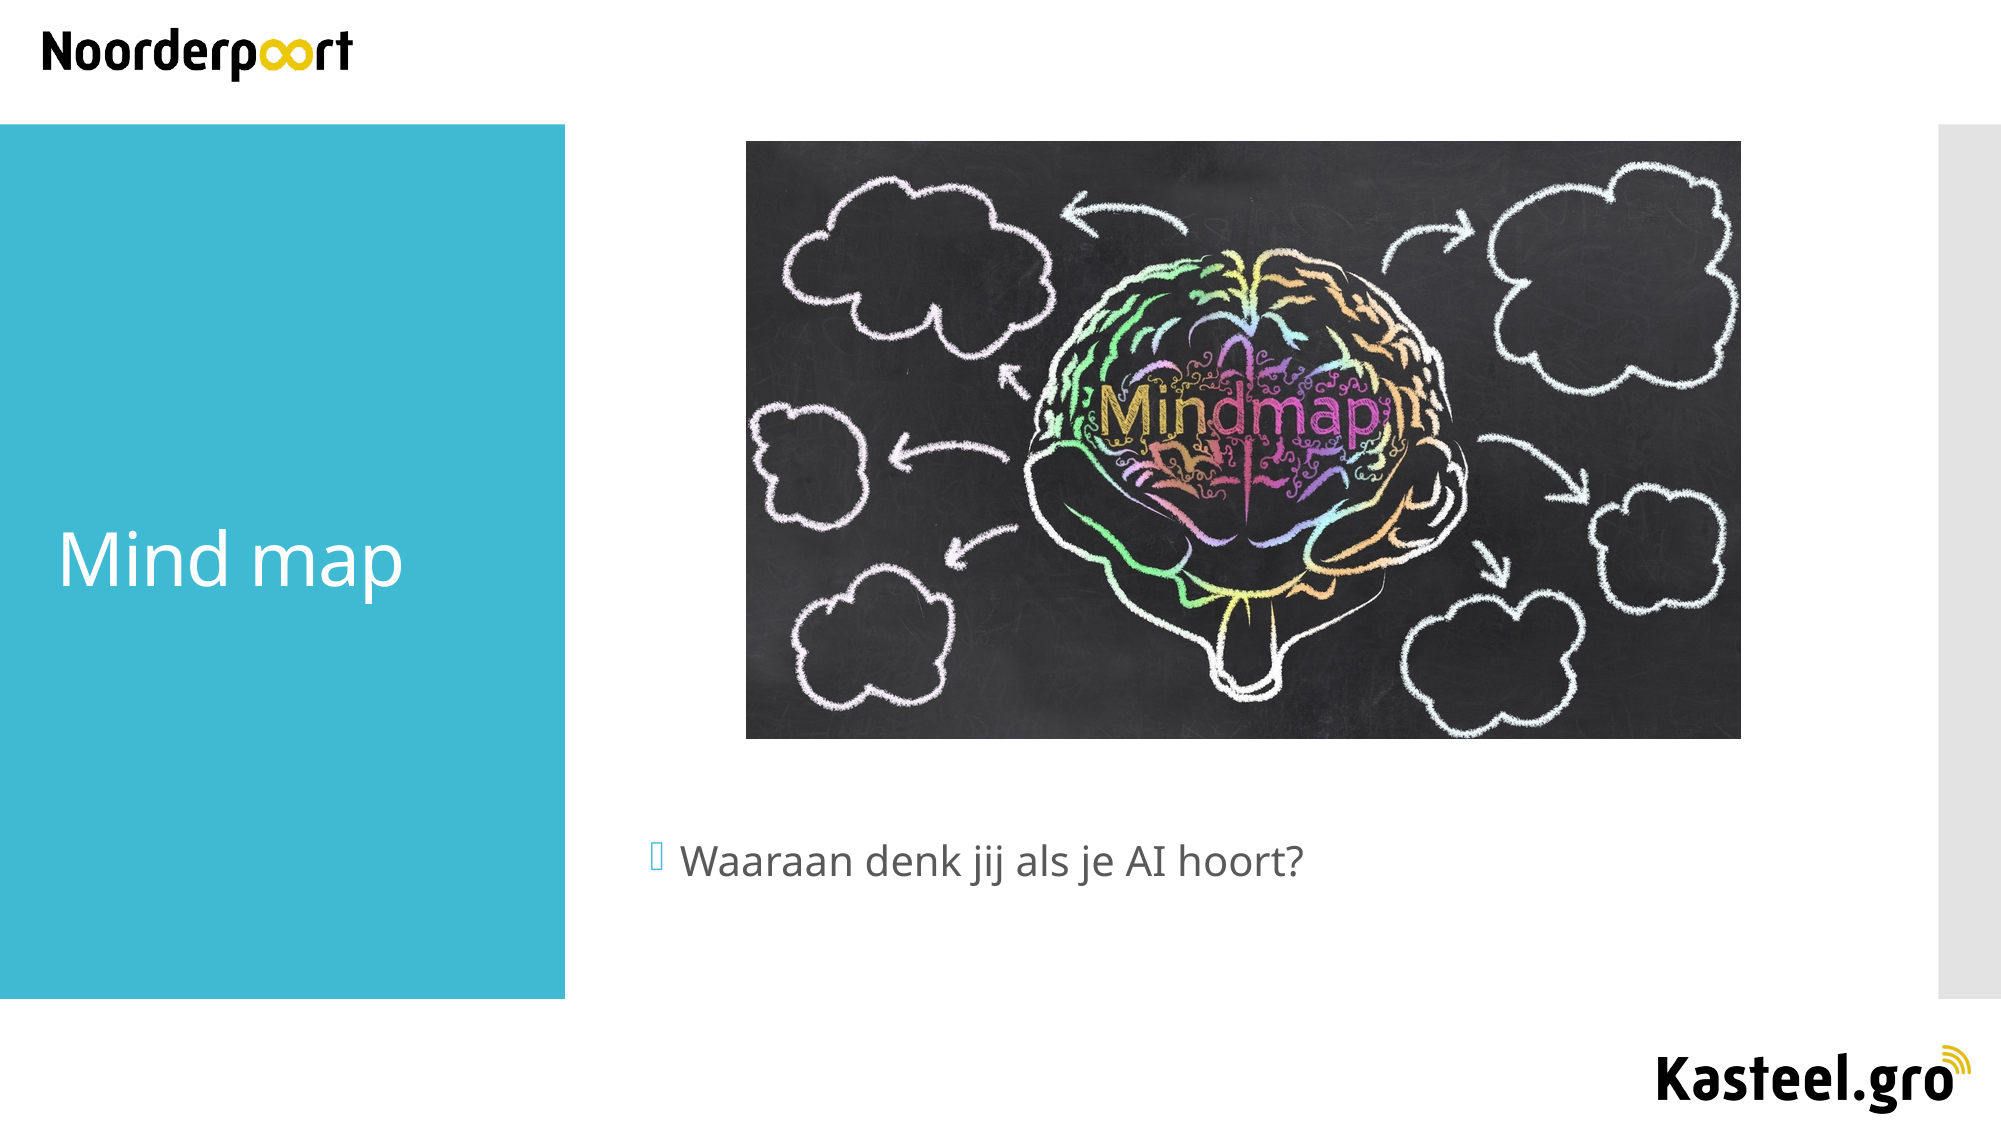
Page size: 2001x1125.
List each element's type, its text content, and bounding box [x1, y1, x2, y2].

title Mind map [41, 184, 525, 940]
picture [1657, 1045, 1971, 1114]
picture [41, 26, 354, 83]
picture [745, 141, 1741, 739]
list Waaraan denk jij als je AI hoort? [634, 744, 1835, 982]
